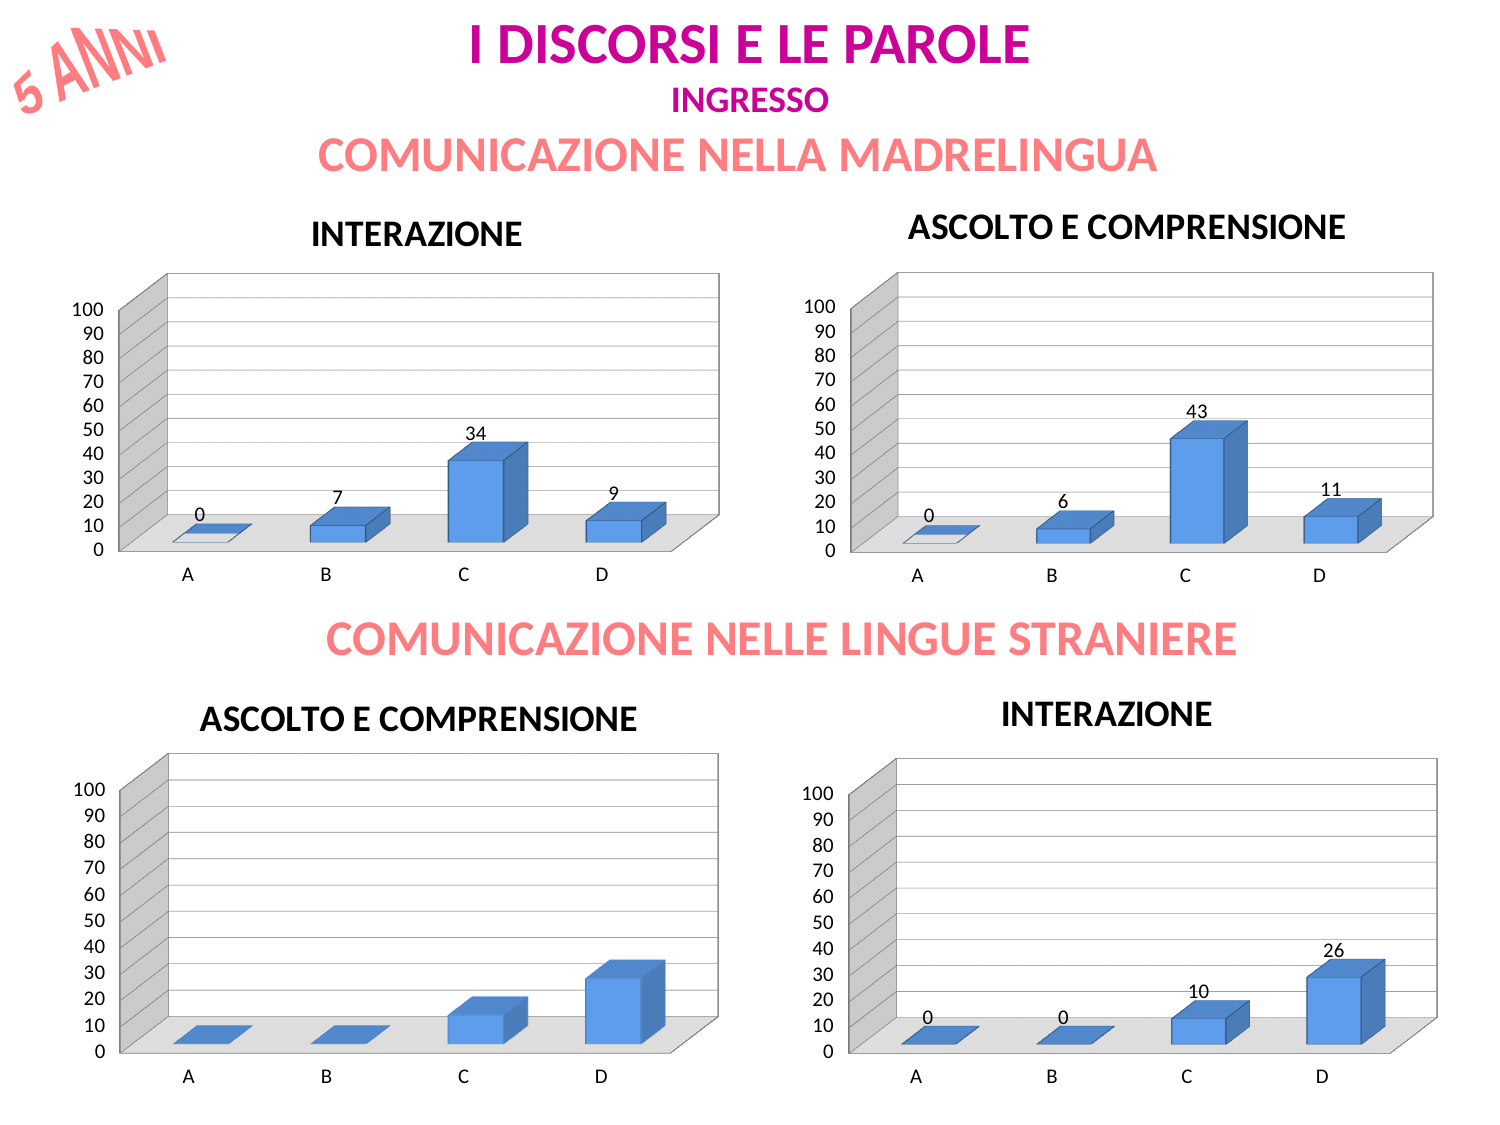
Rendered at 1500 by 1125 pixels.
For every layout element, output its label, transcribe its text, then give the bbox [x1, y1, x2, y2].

text_box I DISCORSI E LE PAROLE INGRESSO [453, 0, 1047, 113]
chart [782, 673, 1457, 1097]
chart [52, 189, 739, 595]
text_box Comunicazione nella madrelingua [277, 113, 1199, 189]
chart [52, 668, 739, 1097]
text_box Comunicazione nelle lingue straniere [271, 597, 1294, 673]
chart [782, 187, 1455, 596]
